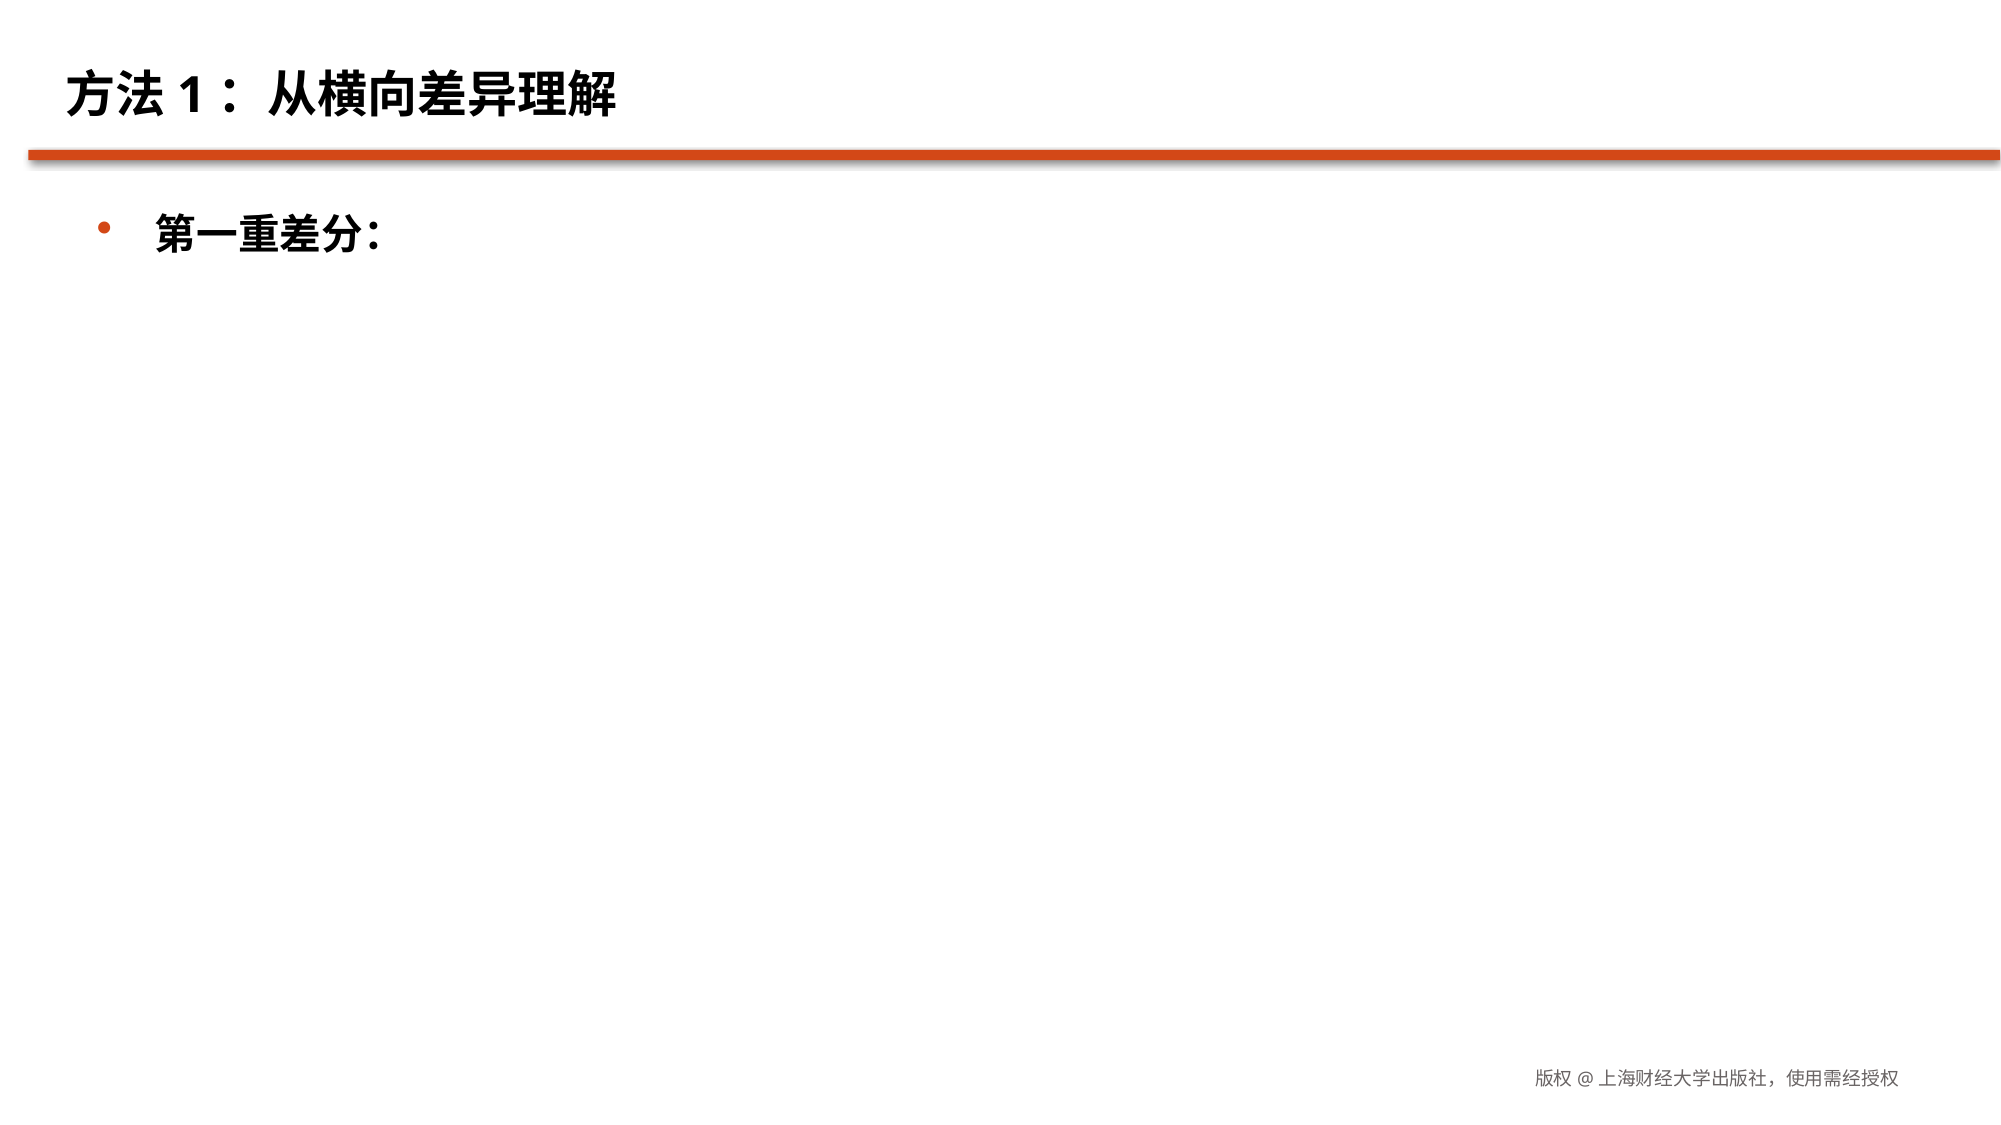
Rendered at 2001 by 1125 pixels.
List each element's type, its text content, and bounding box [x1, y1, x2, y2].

title 方法1：从横向差异理解 [50, 50, 1825, 138]
footer 版权@上海财经大学出版社，使用需经授权 [1483, 1046, 1950, 1109]
